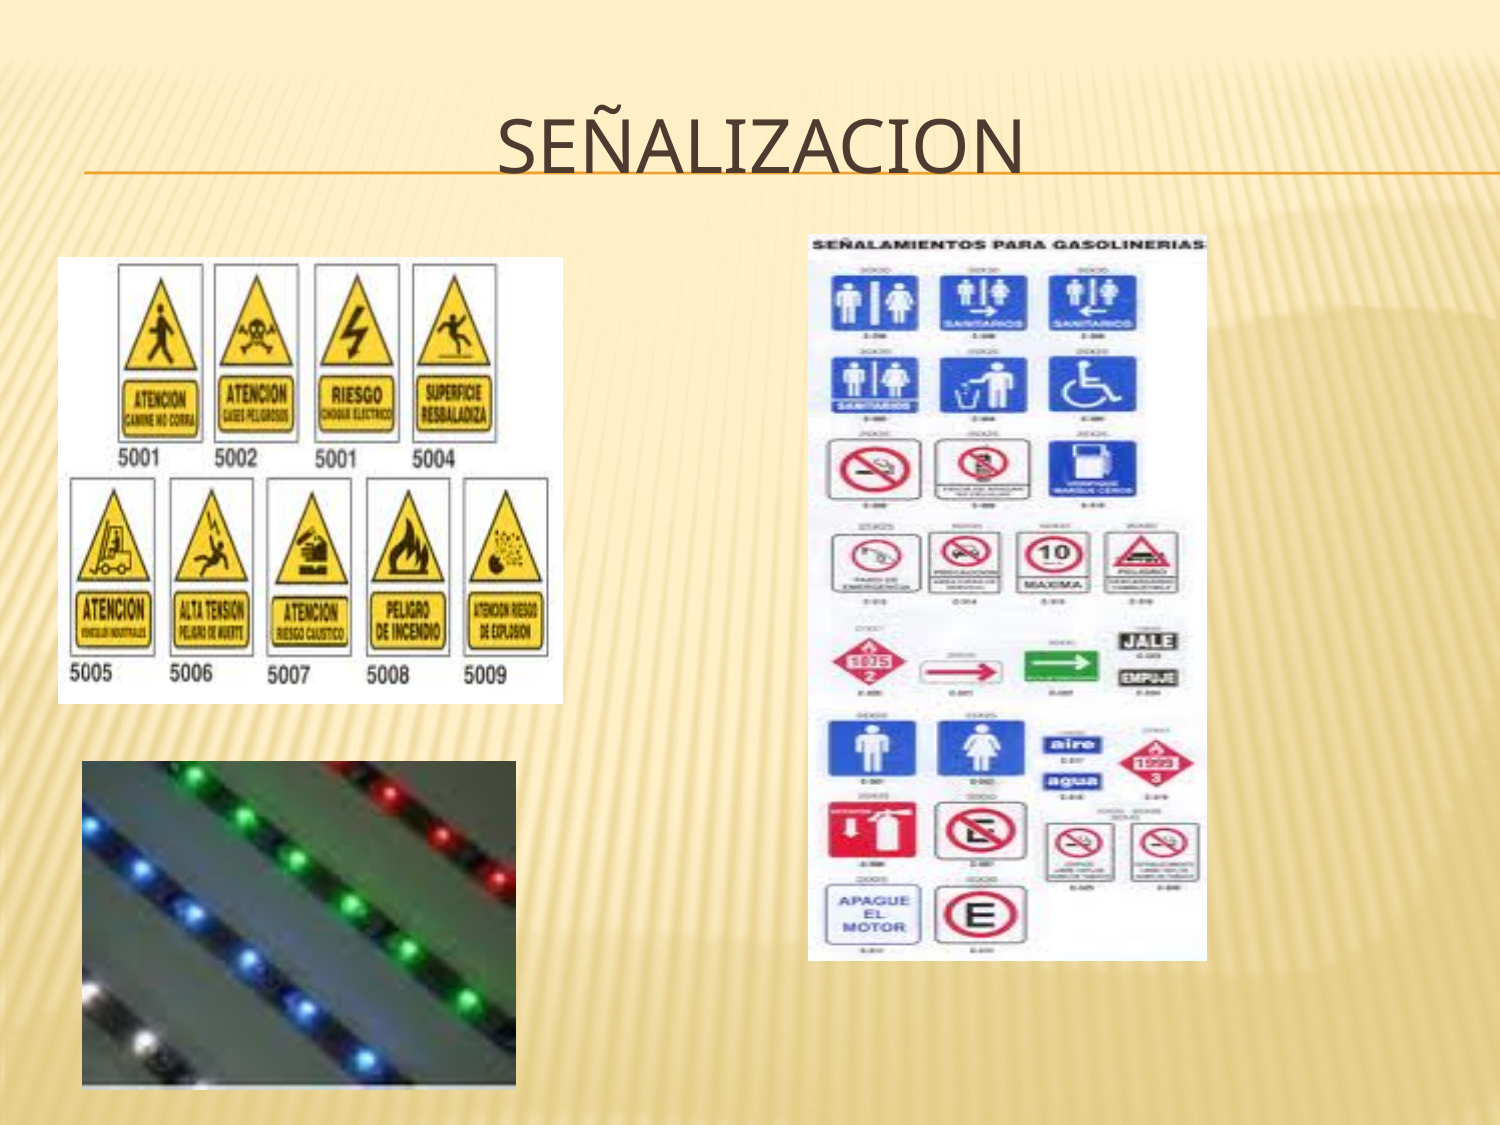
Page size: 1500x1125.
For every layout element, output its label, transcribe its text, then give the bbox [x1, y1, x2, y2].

picture [58, 257, 563, 704]
picture [808, 234, 1208, 962]
title SEÑALIZACION [49, 75, 1475, 213]
picture [81, 761, 516, 1091]
